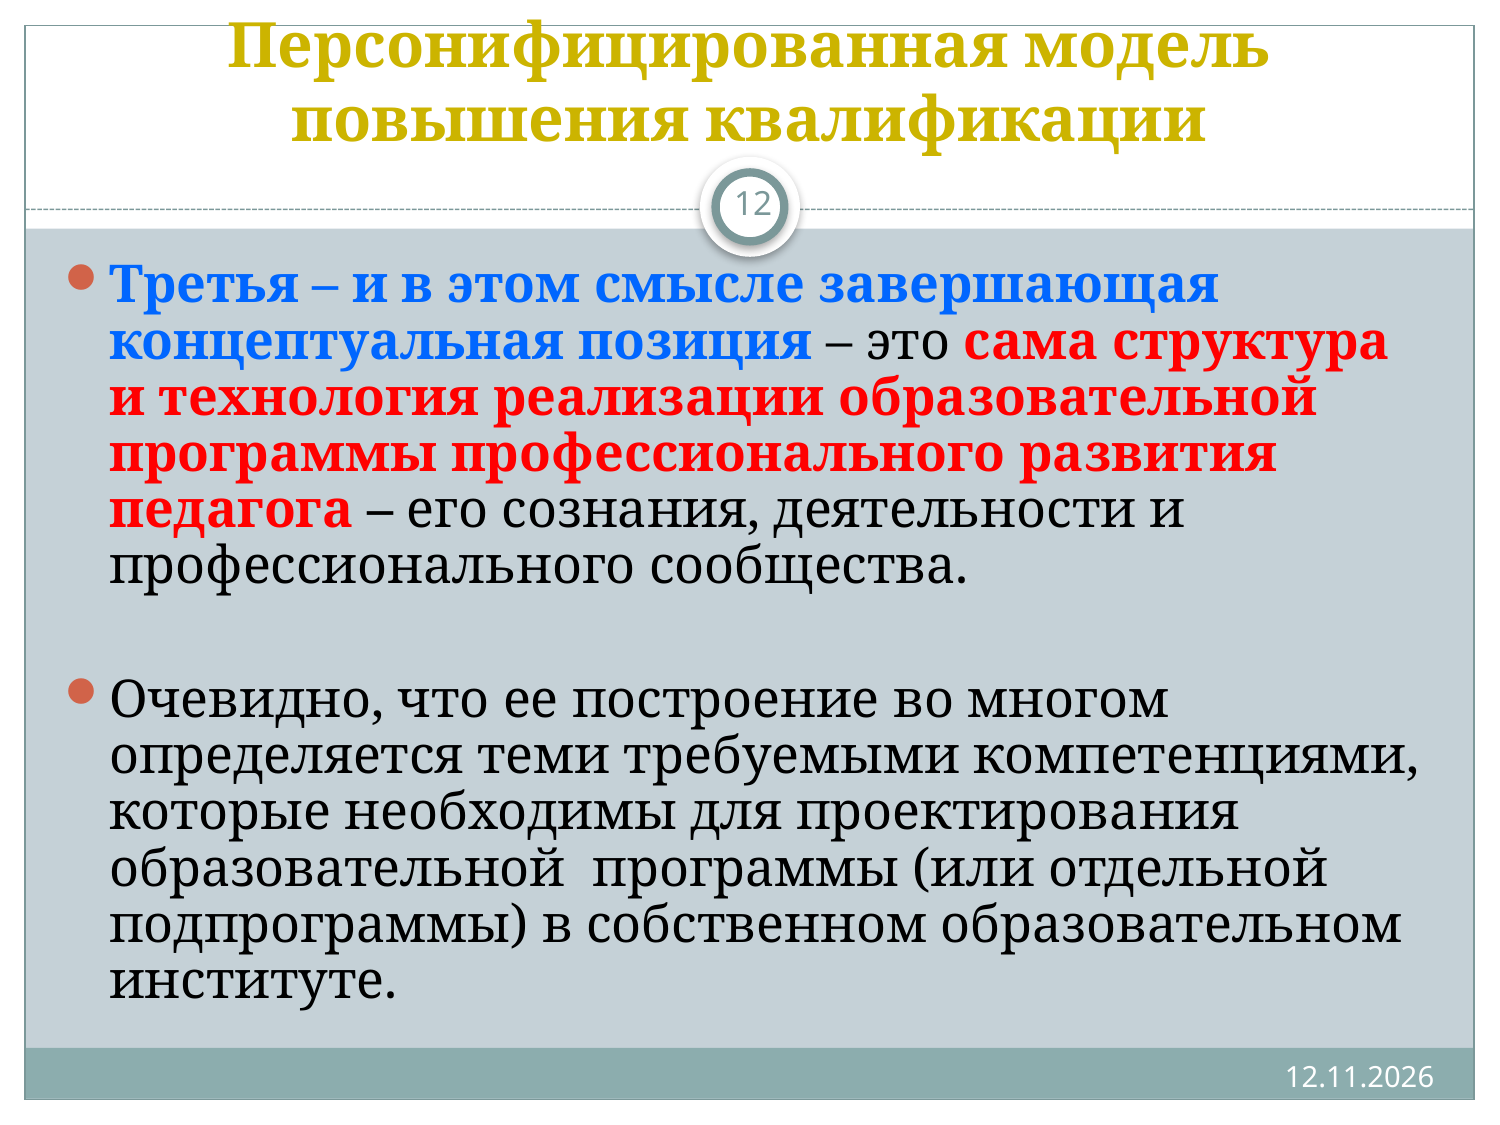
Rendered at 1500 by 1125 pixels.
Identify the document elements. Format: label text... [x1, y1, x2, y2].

title Персонифицированная модель повышения квалификации [49, 37, 1450, 162]
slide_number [950, 1050, 1450, 1111]
slide_number 12 [715, 168, 791, 241]
list Третья – и в этом смысле завершающая концептуальная позиция – это сама структура и технология реализации образовательной программы профессионального развития педагога – его сознания, деятельности и профессионального сообщества. Очевидно, что ее построение во многом определяется теми требуемыми компетенциями, которые необходимы для проектирования образовательной программы (или отдельной подпрограммы) в собственном образовательном институте. [49, 250, 1445, 1001]
